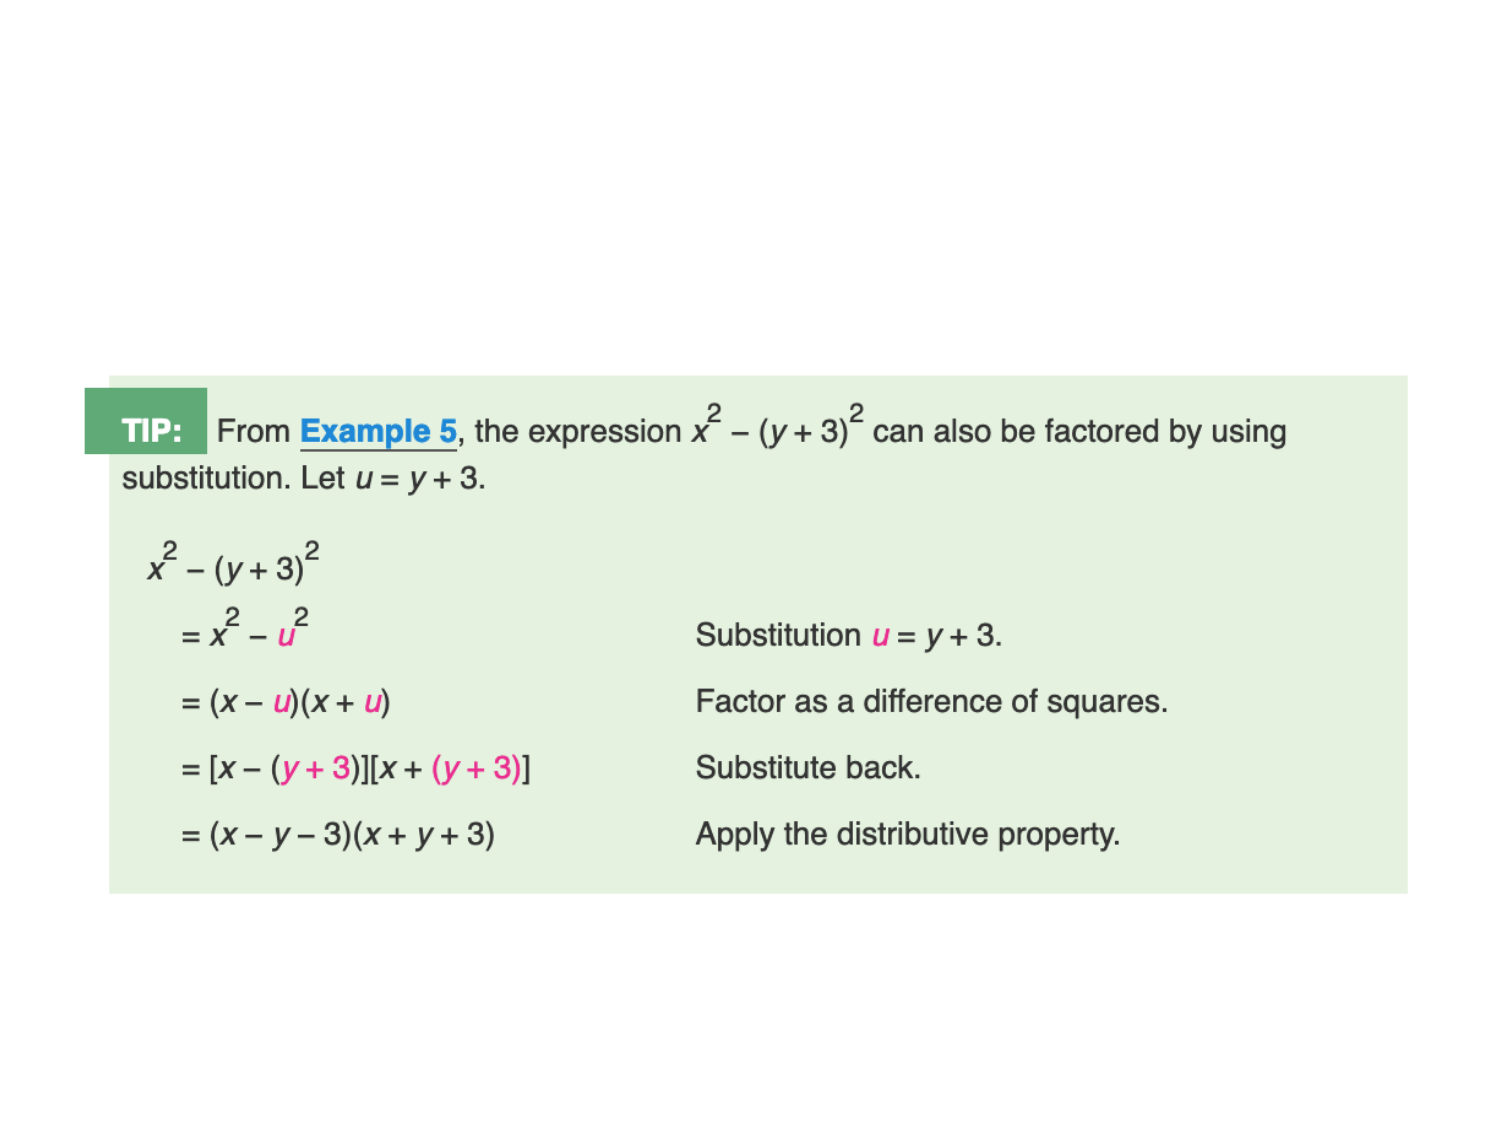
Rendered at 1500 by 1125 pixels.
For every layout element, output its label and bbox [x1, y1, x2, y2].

list [74, 262, 1426, 1006]
